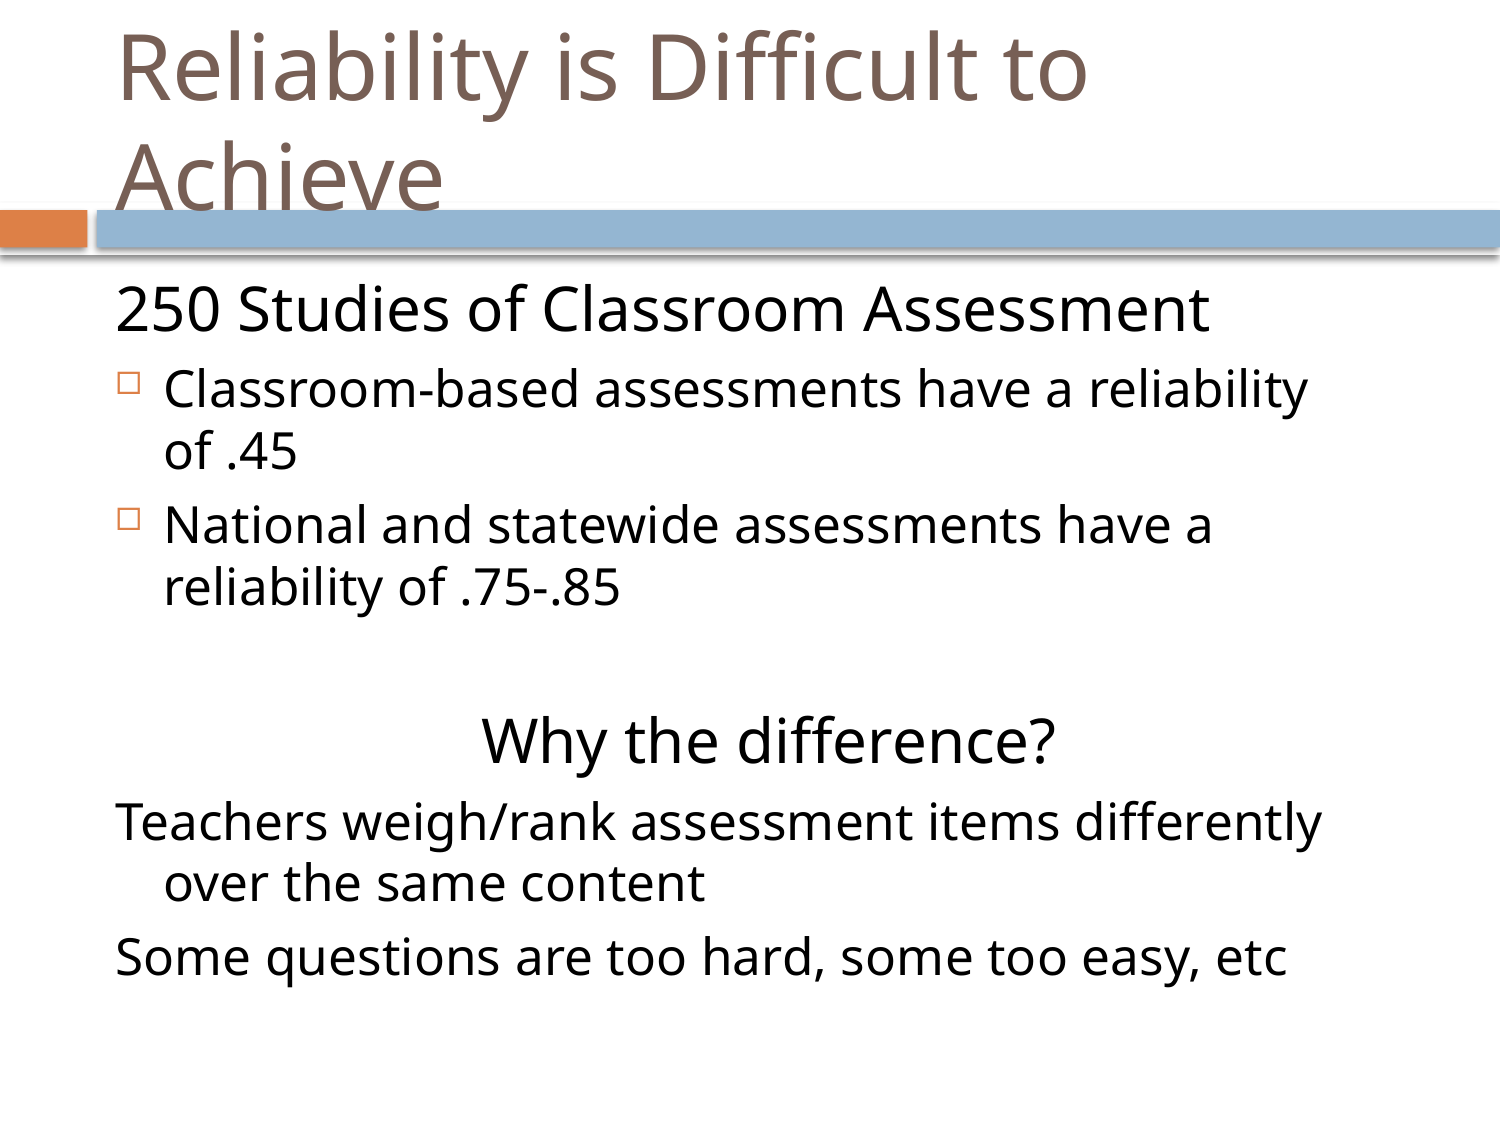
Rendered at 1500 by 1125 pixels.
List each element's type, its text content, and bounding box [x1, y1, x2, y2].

list 250 Studies of Classroom Assessment Classroom-based assessments have a reliability of .45 National and statewide assessments have a reliability of .75-.85 Why the difference? Teachers weigh/rank assessment items differently over the same content Some questions are too hard, some too easy, etc [100, 262, 1438, 1000]
title Reliability is Difficult to Achieve [100, 37, 1438, 200]
